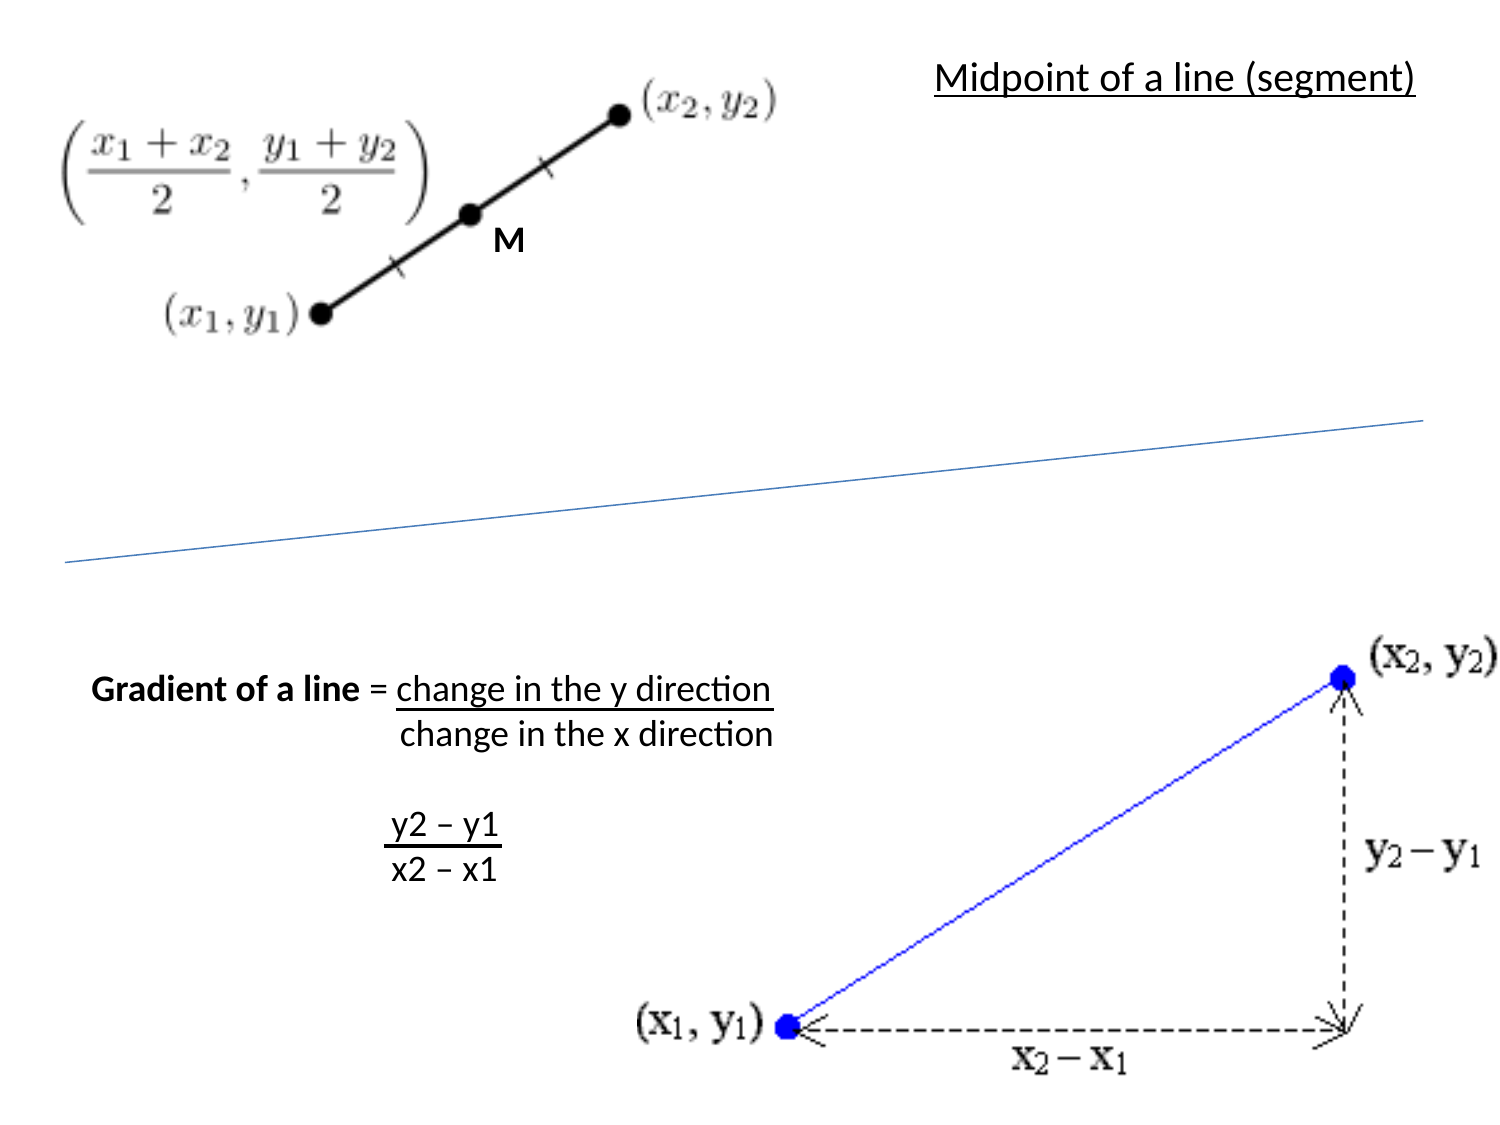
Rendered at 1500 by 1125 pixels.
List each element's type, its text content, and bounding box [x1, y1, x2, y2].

picture [637, 633, 1500, 1083]
text_box Gradient of a line = change in the y direction change in the x direction y2 – y1 x2 – x1 [76, 656, 632, 897]
text_box Midpoint of a line (segment) [891, 42, 1459, 108]
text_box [64, 420, 1424, 563]
picture [41, 54, 798, 363]
